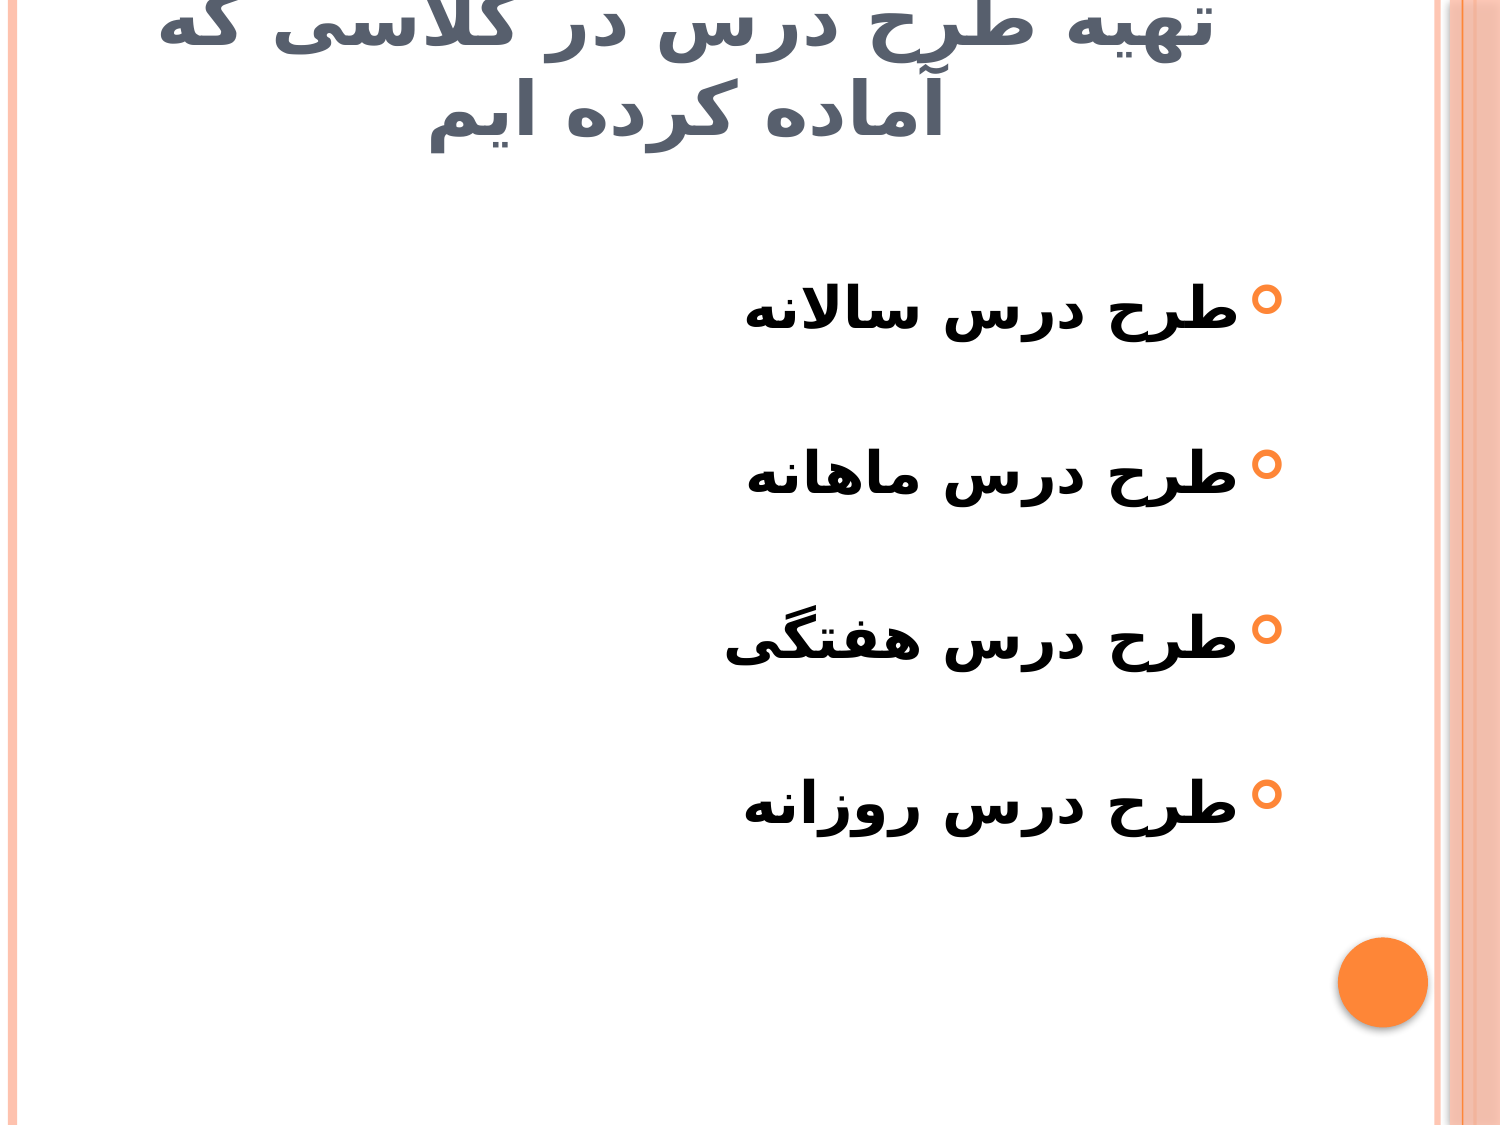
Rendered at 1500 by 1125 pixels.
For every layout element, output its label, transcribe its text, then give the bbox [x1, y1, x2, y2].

list طرح درس سالانه طرح درس ماهانه طرح درس هفتگی طرح درس روزانه [75, 262, 1300, 1062]
title تهیه طرح درس در کلاسی که آماده کرده ایم [75, 45, 1300, 233]
